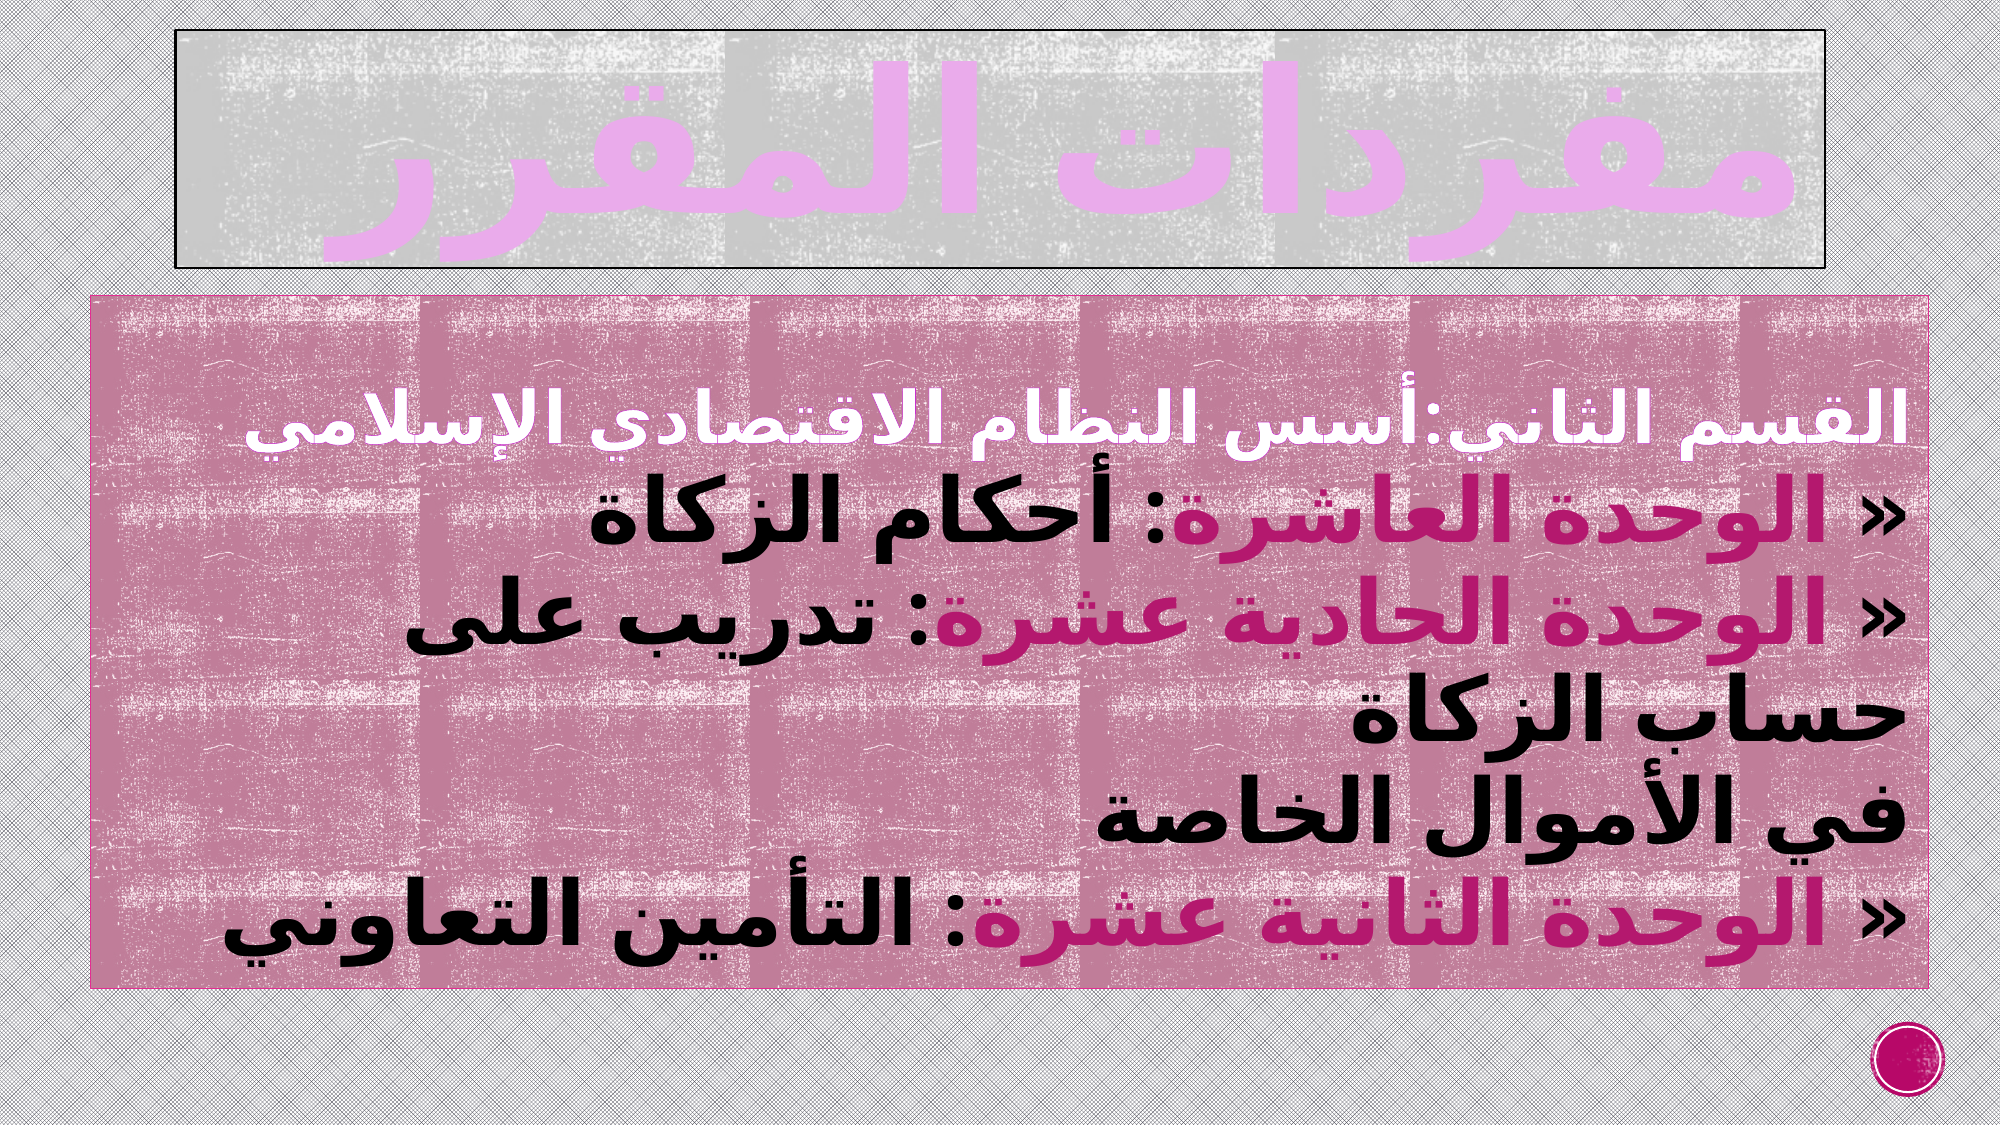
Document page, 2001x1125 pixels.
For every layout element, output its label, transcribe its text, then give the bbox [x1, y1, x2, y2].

title مفردات المقرر [174, 29, 1826, 269]
list القسم الثاني:أسس النظام الاقتصادي الإسلامي « الوحدة العاشرة: أحكام الزكاة « الوحدة الحادية عشرة: تدريب على حساب الزكاة في الأموال الخاصة « الوحدة الثانية عشرة: التأمين التعاوني [90, 295, 1929, 989]
